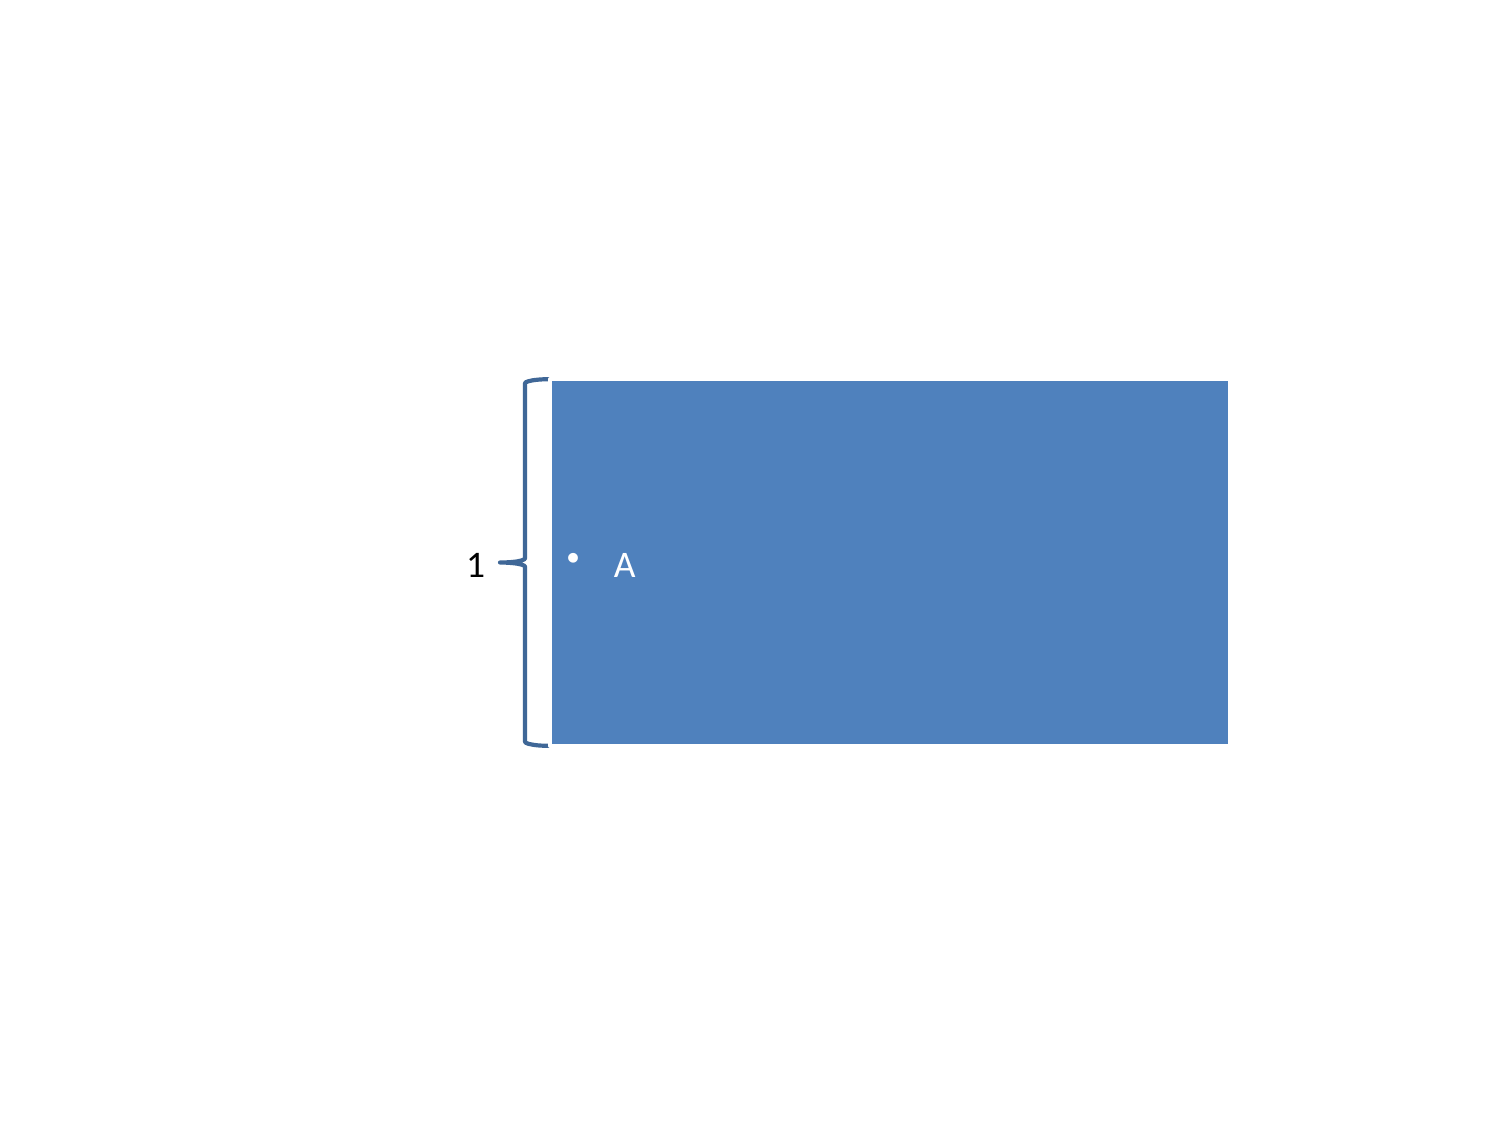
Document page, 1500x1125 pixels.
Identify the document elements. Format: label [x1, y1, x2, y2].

text_box [249, 228, 1251, 897]
